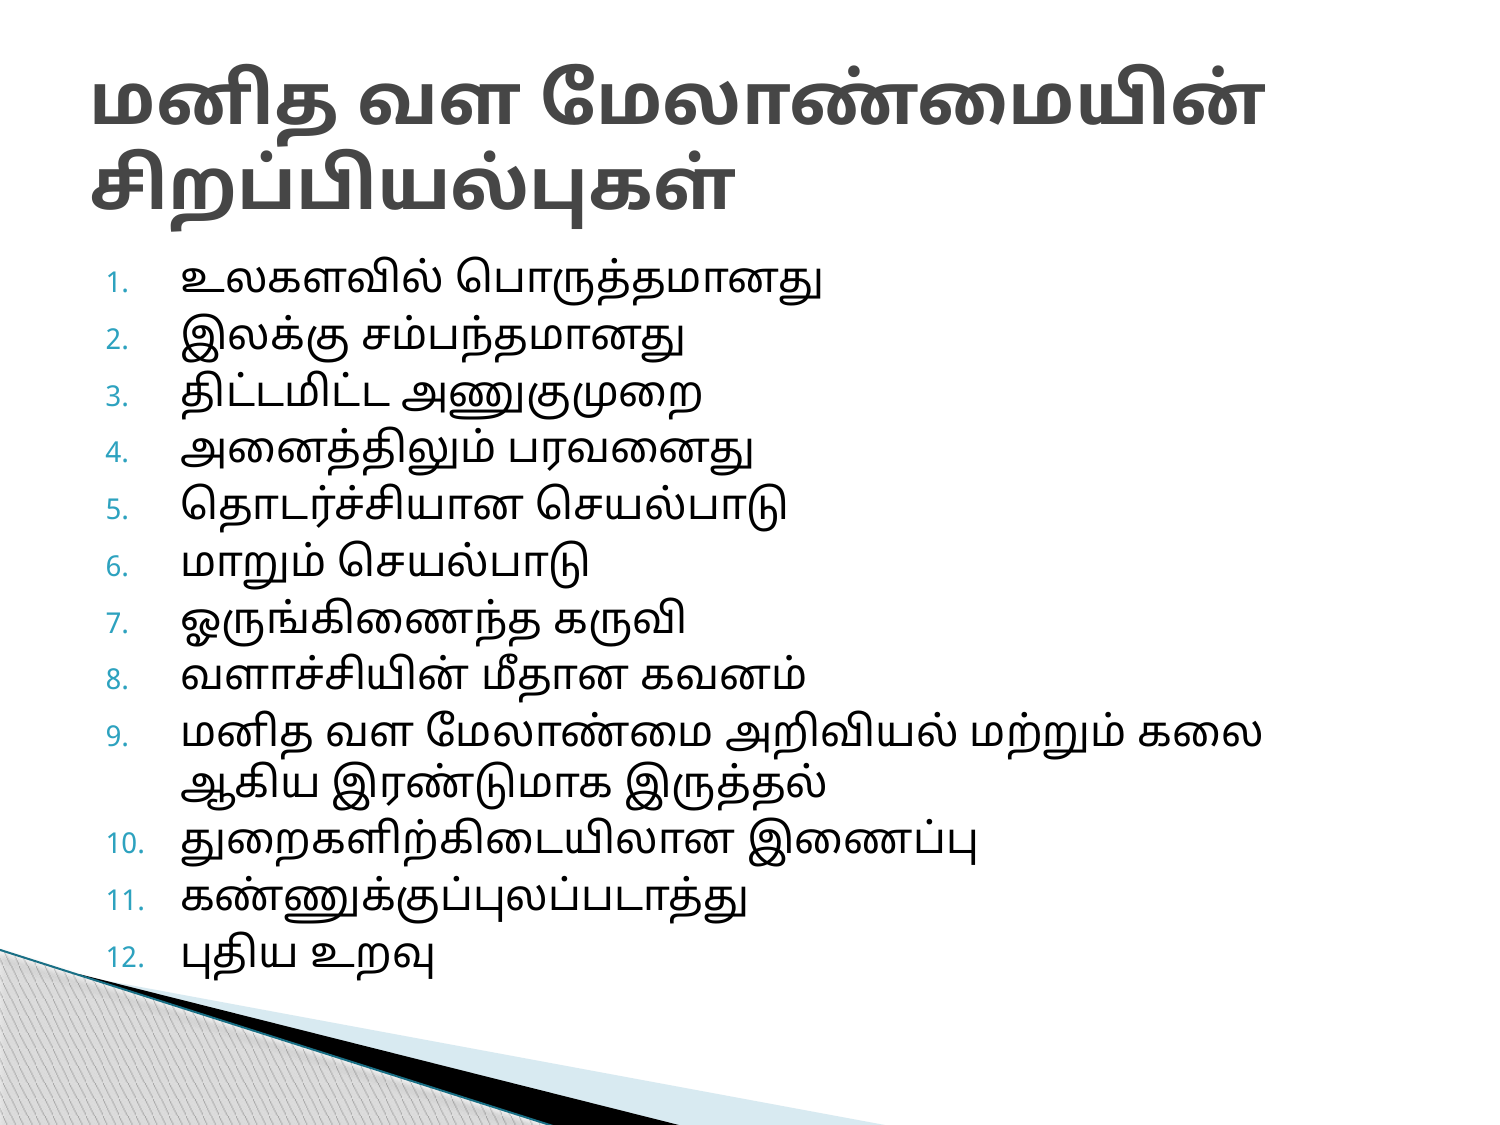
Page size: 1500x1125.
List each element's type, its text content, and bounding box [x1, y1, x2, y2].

list உலகளவில் பொருத்தமானது இலக்கு சம்பந்தமானது திட்டமிட்ட அணுகுமுறை அனைத்திலும் பரவனைது தொடர்ச்சியான செயல்பாடு மாறும் செயல்பாடு ஓருங்கிணைந்த கருவி வளாச்சியின் மீதான கவனம் மனித வள மேலாண்மை அறிவியல் மற்றும் கலை ஆகிய இரண்டுமாக இருத்தல் துறைகளிற்கிடையிலான இணைப்பு கண்ணுக்குப்புலப்படாத்து புதிய உறவு [75, 243, 1425, 986]
title மனித வள மேலாண்மையின் சிறப்பியல்புகள் [75, 45, 1425, 233]
